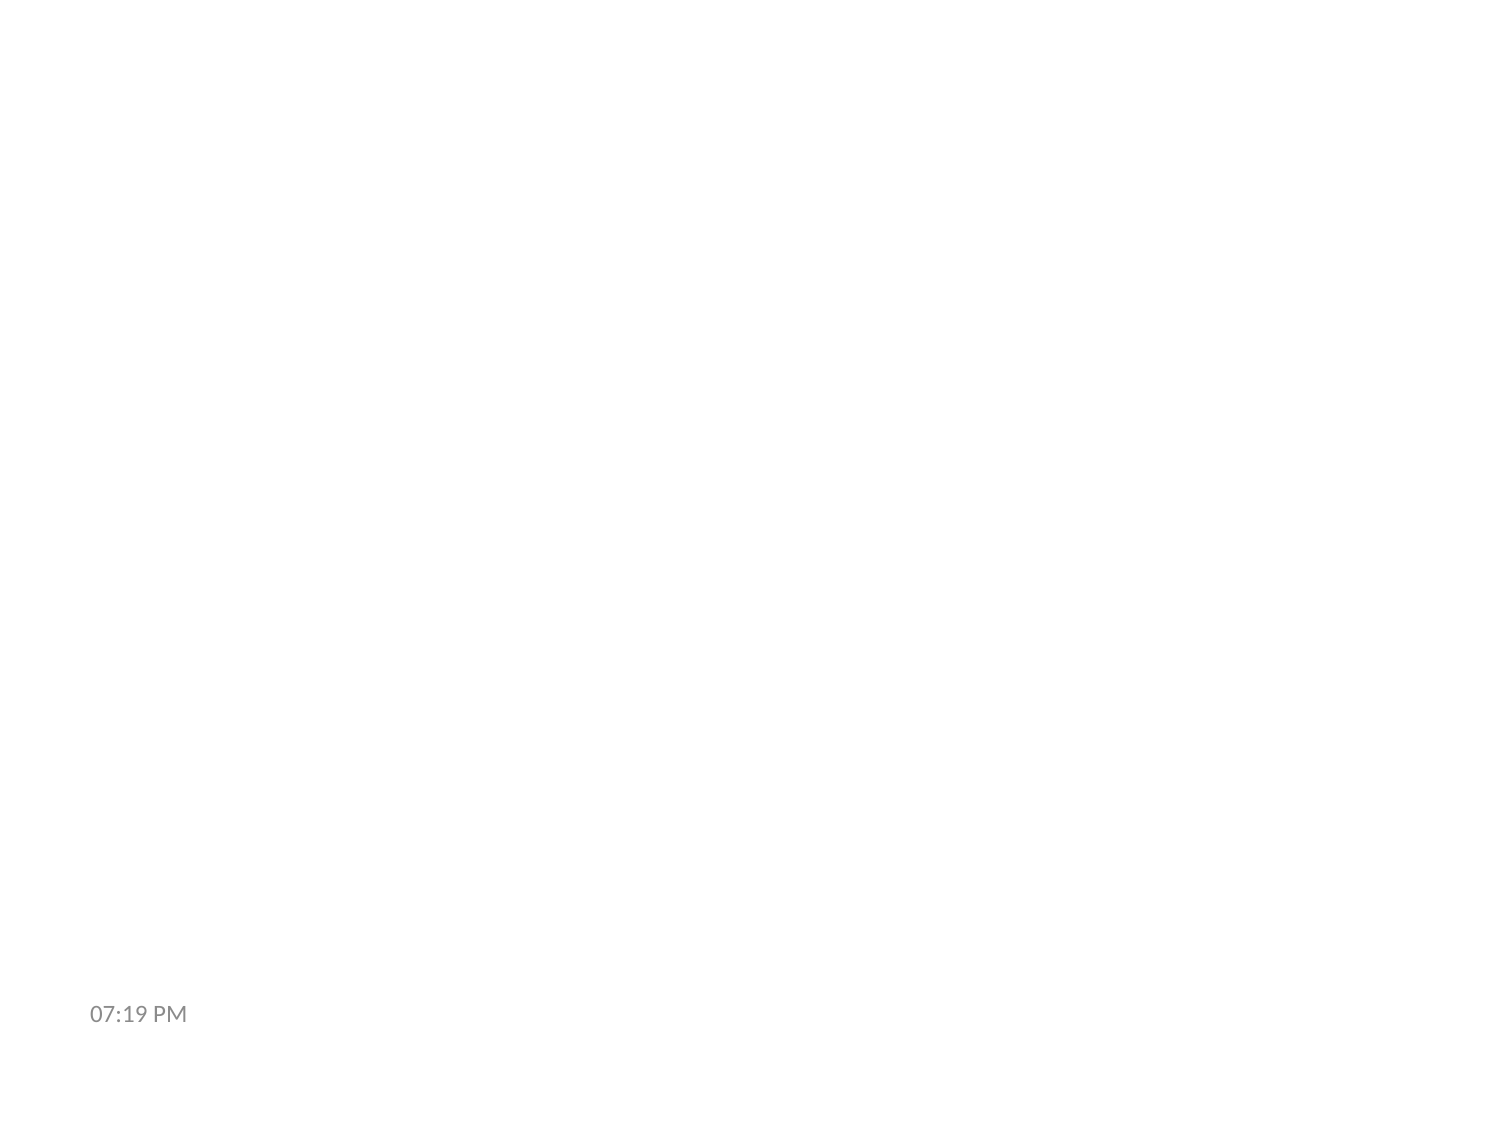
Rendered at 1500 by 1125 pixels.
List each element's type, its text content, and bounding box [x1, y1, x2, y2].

text_box 3:35 PM [75, 982, 425, 1043]
